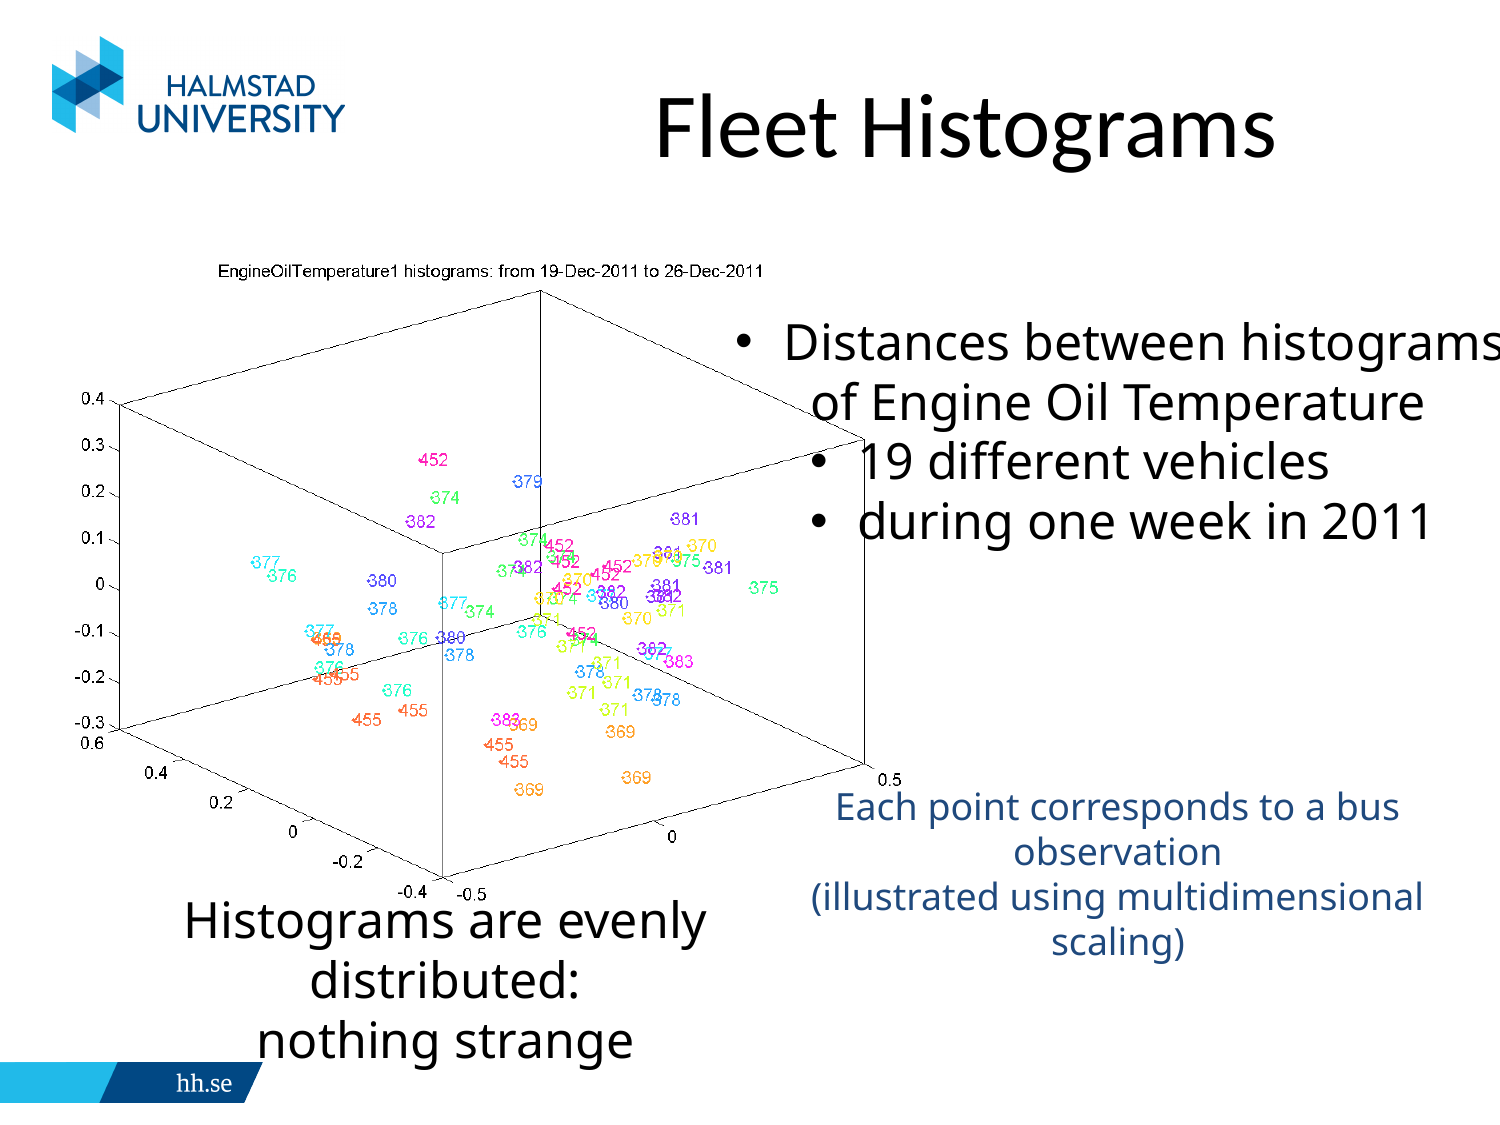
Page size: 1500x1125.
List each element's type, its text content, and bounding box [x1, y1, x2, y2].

text_box Each point corresponds to a bus observation (illustrated using multidimensional scaling) [753, 775, 1483, 971]
picture [0, 1062, 263, 1103]
picture [0, 235, 955, 958]
title Fleet Histograms [507, 58, 1425, 246]
text_box Histograms are evenly distributed: nothing strange [70, 966, 821, 1077]
picture [52, 36, 345, 133]
text_box Distances between histograms of Engine Oil Temperature 19 different vehicles during one week in 2011 [959, 302, 1500, 558]
